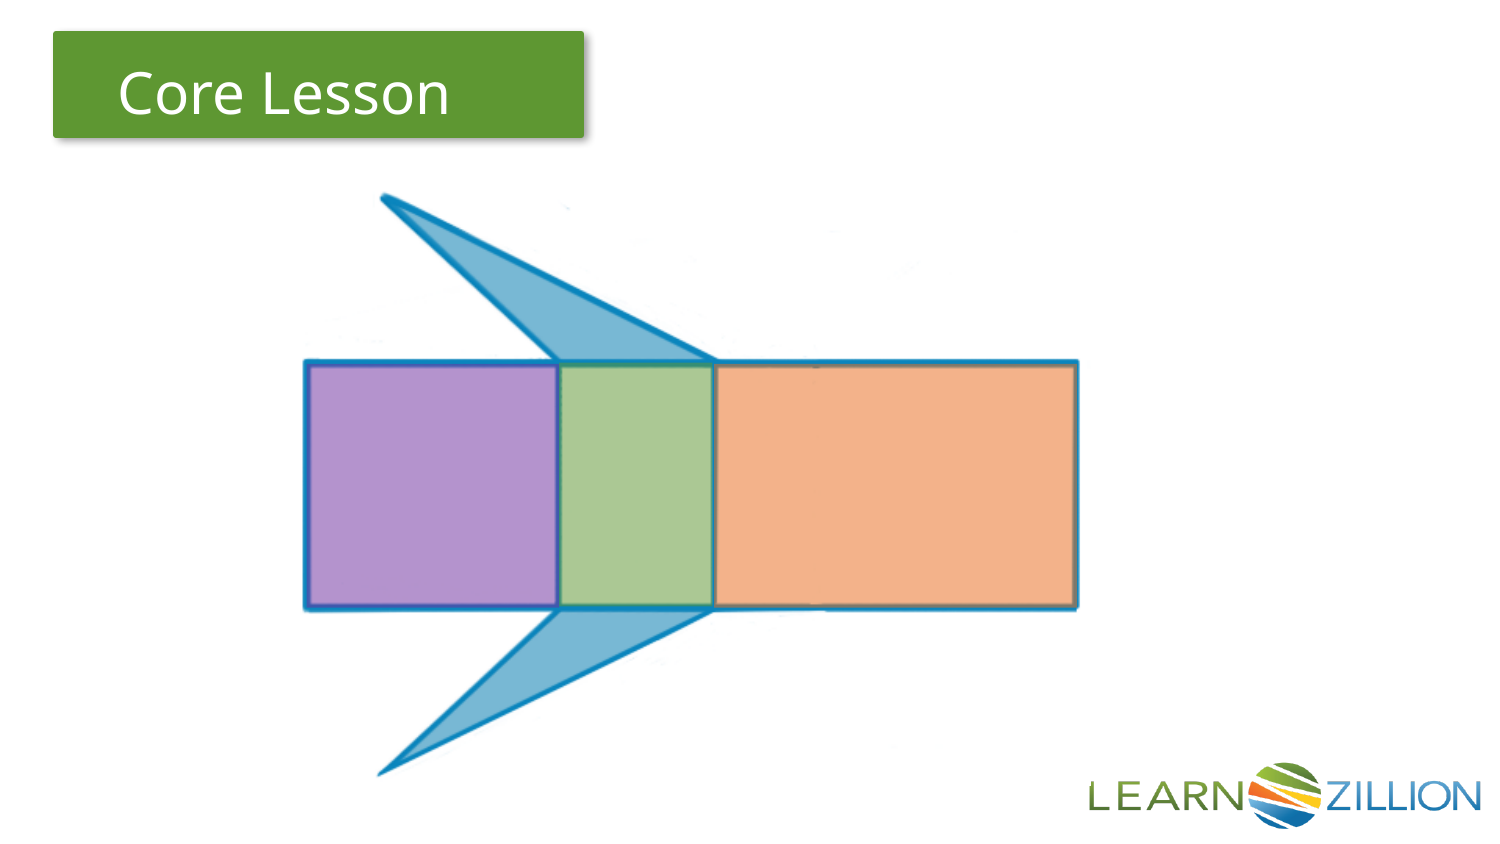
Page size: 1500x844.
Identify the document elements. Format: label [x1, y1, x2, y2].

picture [1087, 759, 1482, 831]
text_box [281, 177, 1091, 787]
